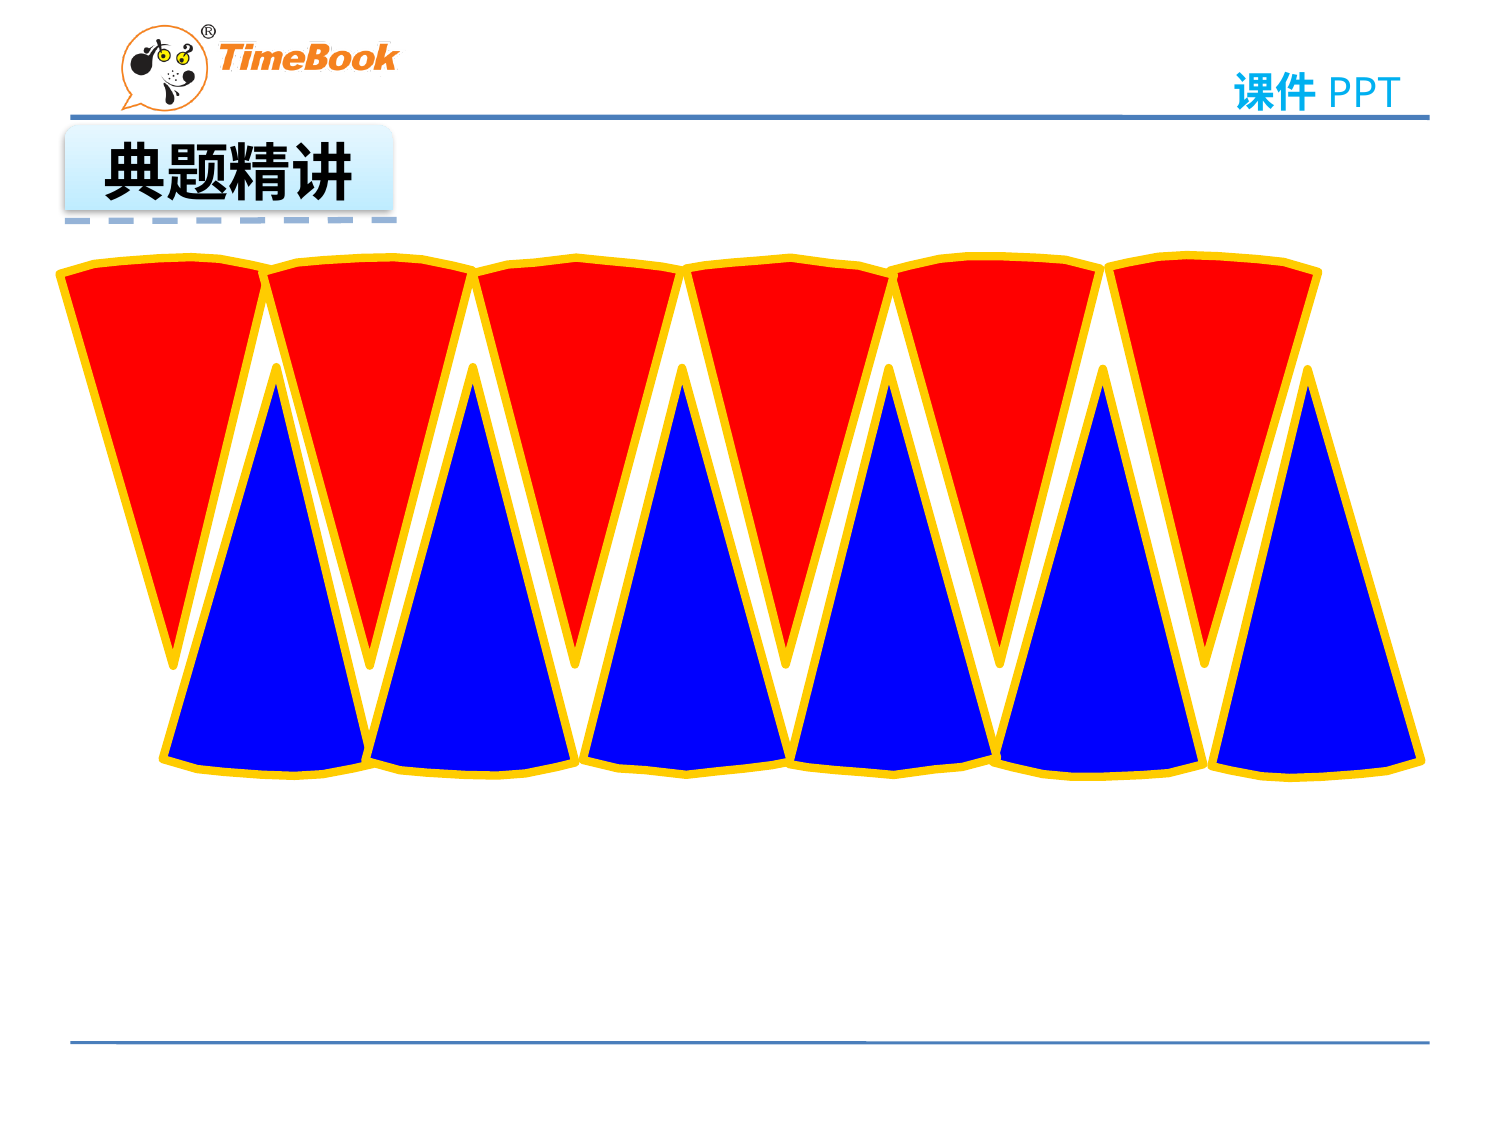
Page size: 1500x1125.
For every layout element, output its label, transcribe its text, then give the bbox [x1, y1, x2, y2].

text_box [112, 235, 1266, 647]
picture [118, 22, 408, 113]
text_box 典题精讲 [64, 124, 394, 212]
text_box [215, 386, 1369, 798]
